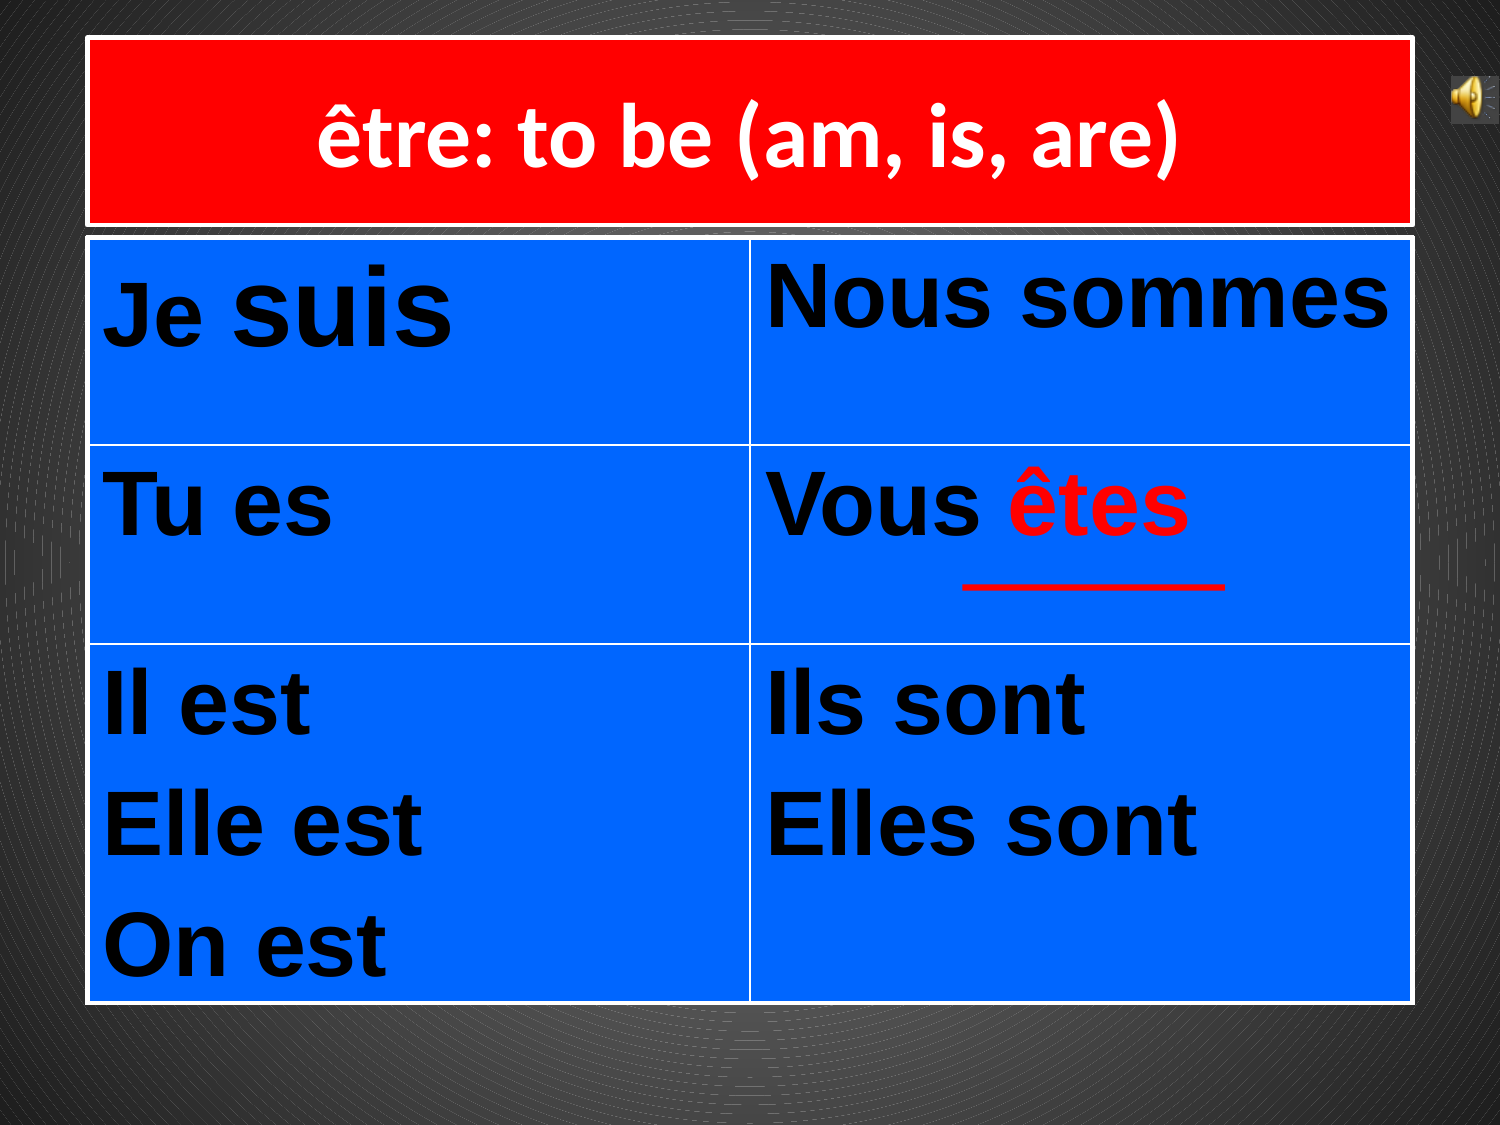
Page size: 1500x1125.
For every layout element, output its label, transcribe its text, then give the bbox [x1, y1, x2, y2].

table_header Je suis [90, 240, 749, 444]
table_cell Tu es [90, 446, 749, 643]
table_cell Il est Elle est On est [90, 645, 749, 1001]
title être: to be (am, is, are) [87, 37, 1413, 225]
table_cell Vous êtes [751, 446, 1410, 643]
table_cell Ils sont Elles sont [751, 645, 1410, 1001]
picture [1449, 74, 1500, 126]
table_header Nous sommes [751, 240, 1410, 444]
